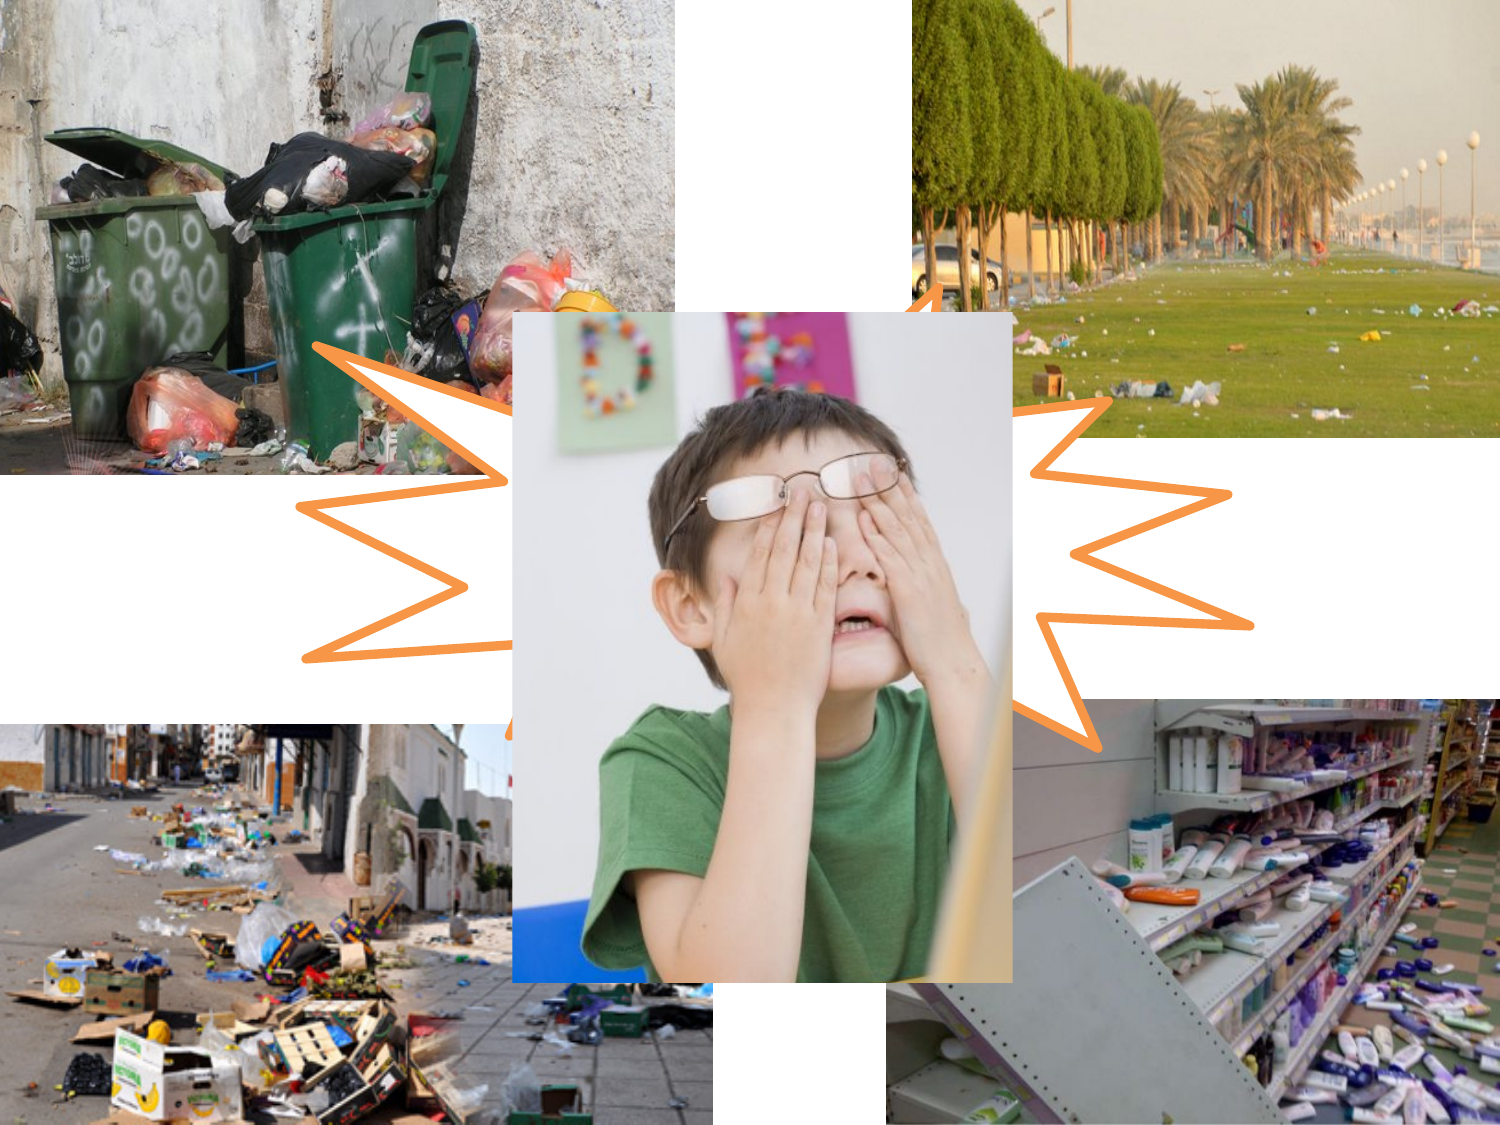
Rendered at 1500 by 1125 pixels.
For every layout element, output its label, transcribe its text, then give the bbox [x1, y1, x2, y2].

picture [0, 0, 1500, 1125]
text_box إنها مشكلة تحتاج إلى حل هناك أشخاص لا يهتمون بهذه الممتلكات [1017, 447, 1253, 698]
text_box إنها مشكلة تحتاج إلى حل هناك أشخاص لا يهتمون بهذه الممتلكات [297, 482, 507, 661]
